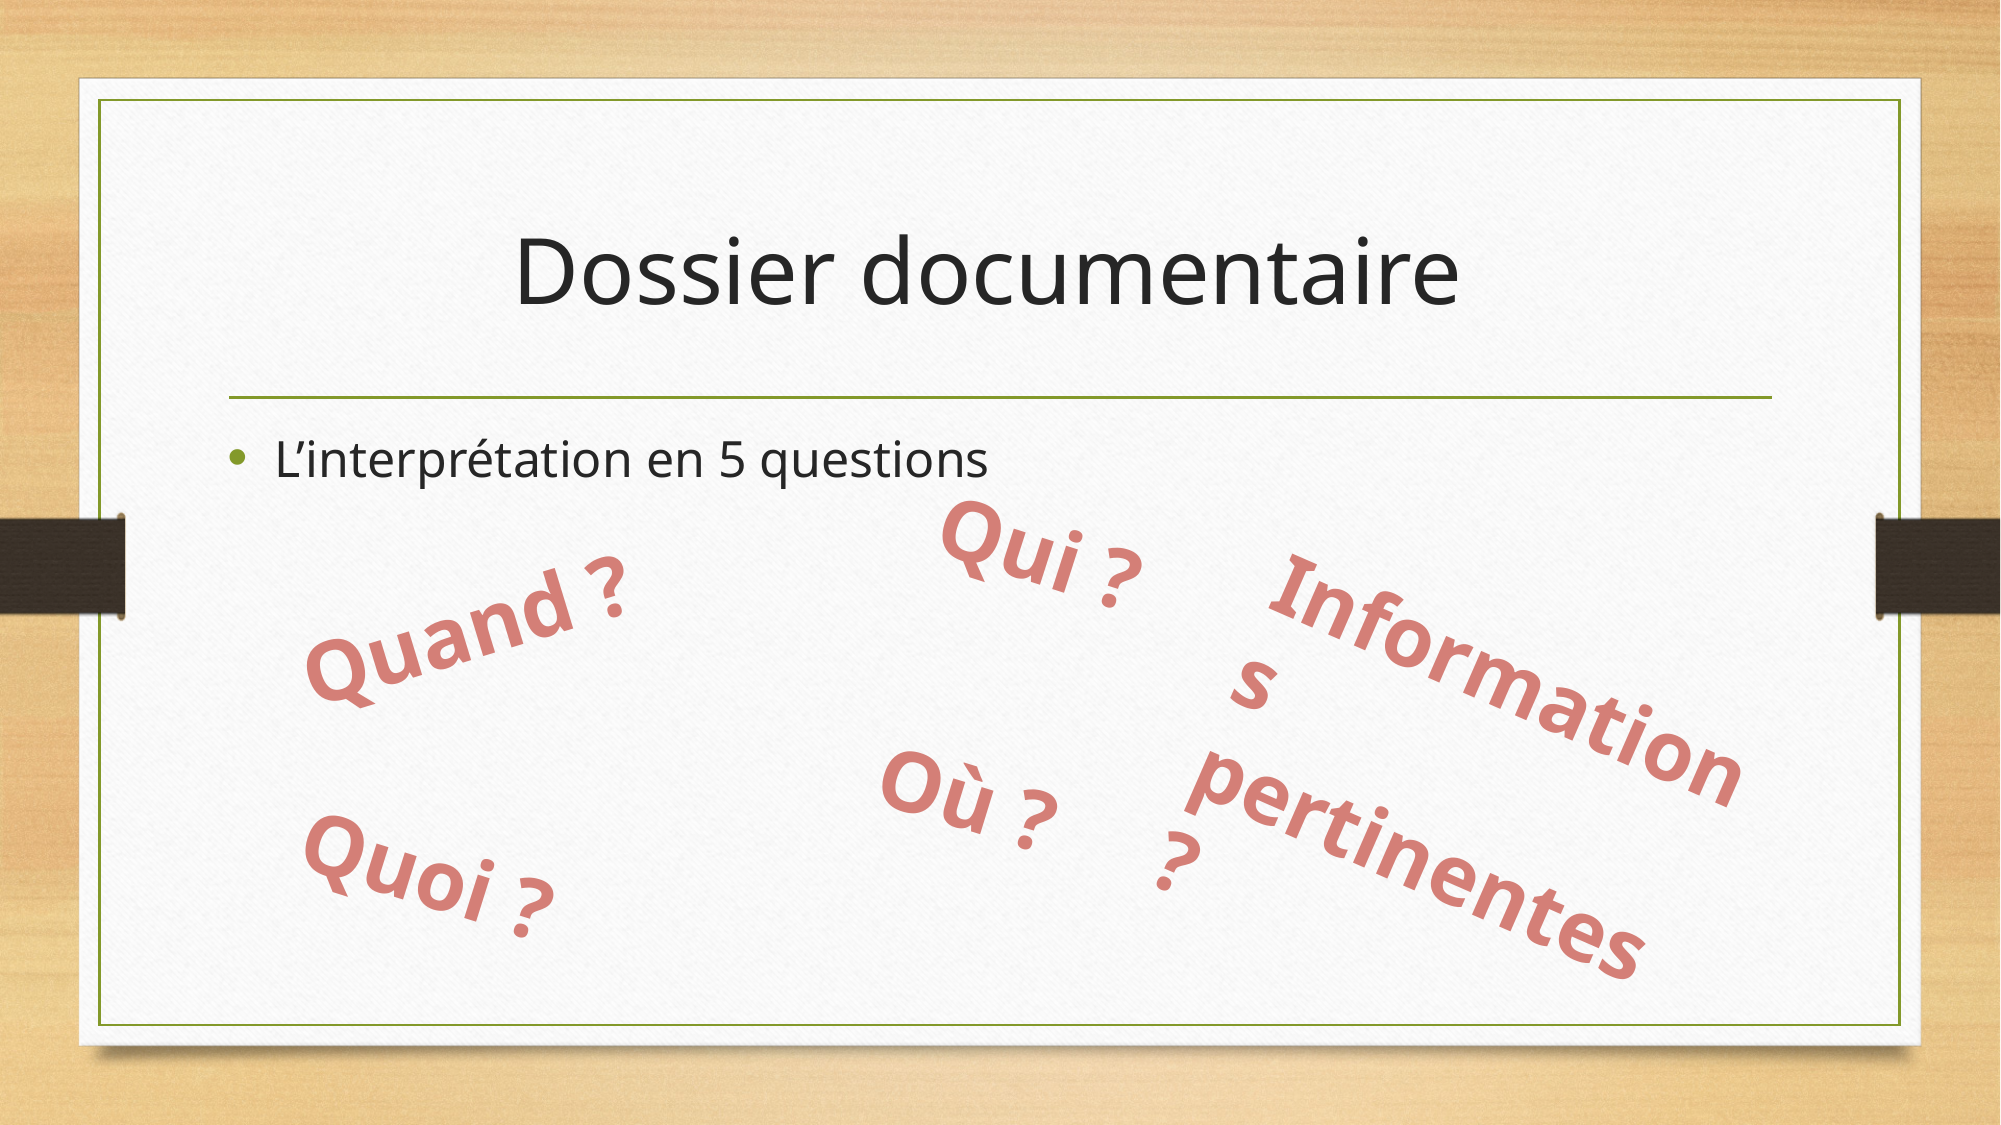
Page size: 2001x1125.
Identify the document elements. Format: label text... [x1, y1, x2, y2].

text_box Où ? [850, 710, 1166, 917]
picture [0, 0, 2001, 1125]
text_box Quand ? [272, 503, 707, 737]
text_box Quoi ? [272, 774, 708, 1011]
text_box Informations pertinentes ? [1122, 518, 1811, 1125]
title Dossier documentaire [212, 161, 1788, 375]
list L’interprétation en 5 questions [212, 419, 1788, 964]
text_box Qui ? [910, 459, 1269, 669]
